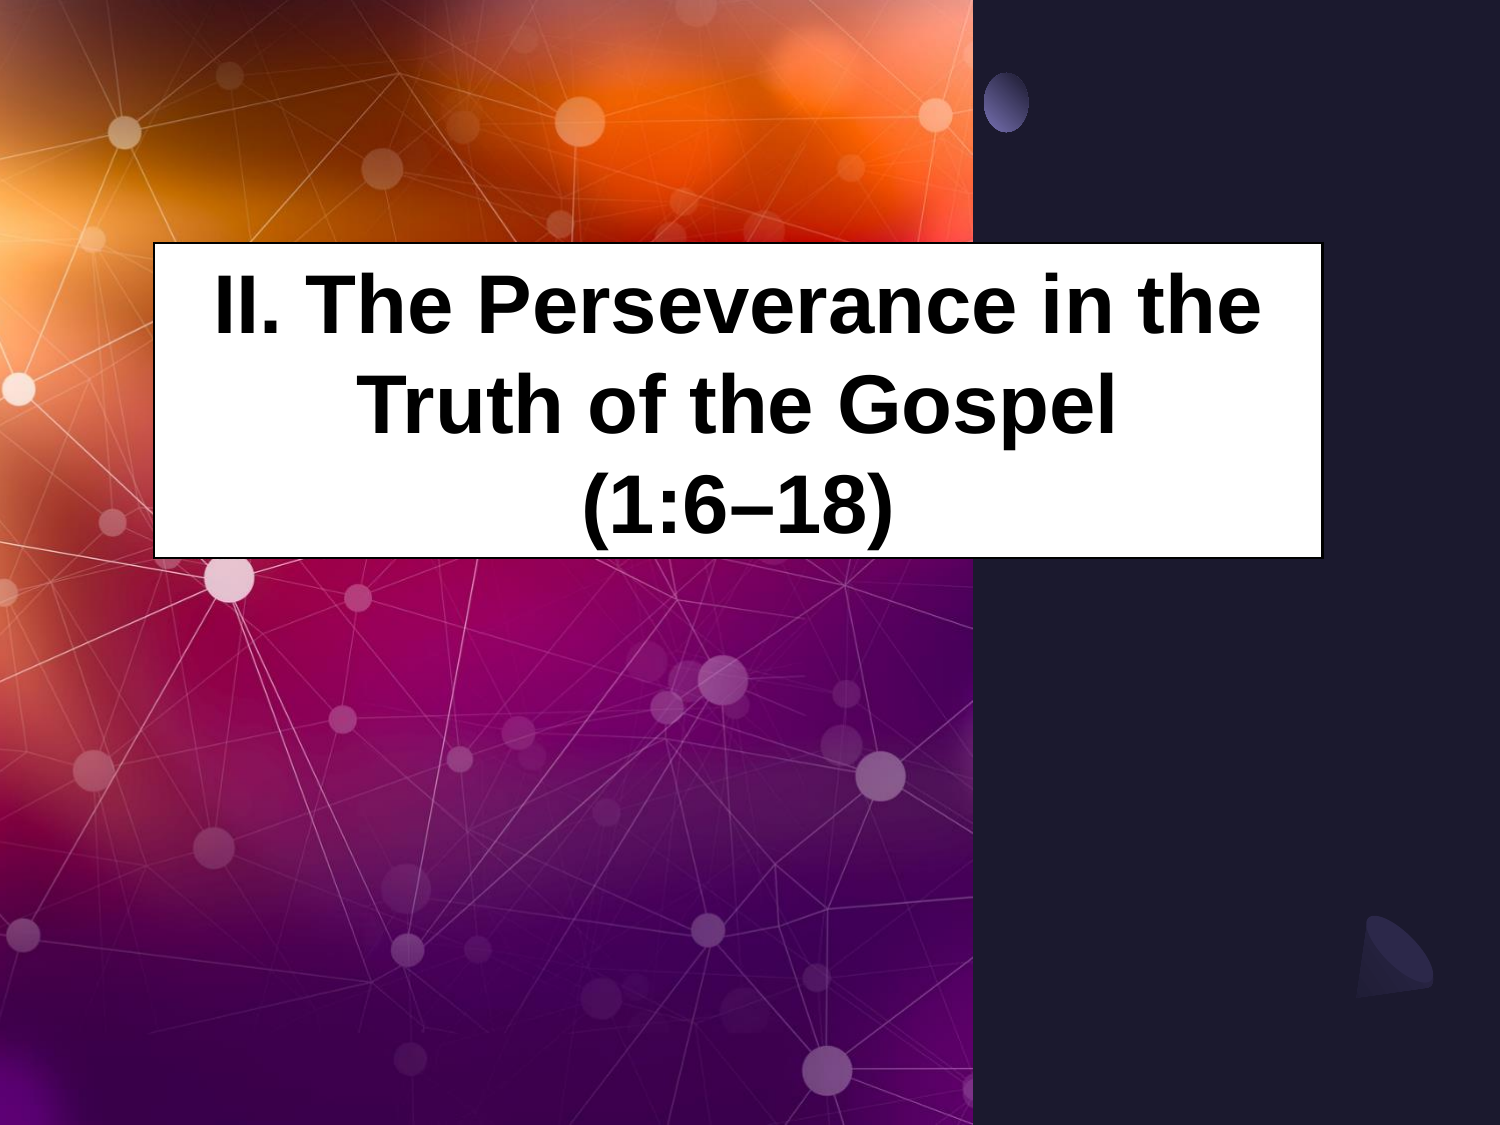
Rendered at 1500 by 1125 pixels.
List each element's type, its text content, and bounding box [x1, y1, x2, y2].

text_box II. The Perseverance in the Truth of the Gospel (1:6–18) [973, 242, 1324, 559]
picture [0, 0, 973, 1125]
